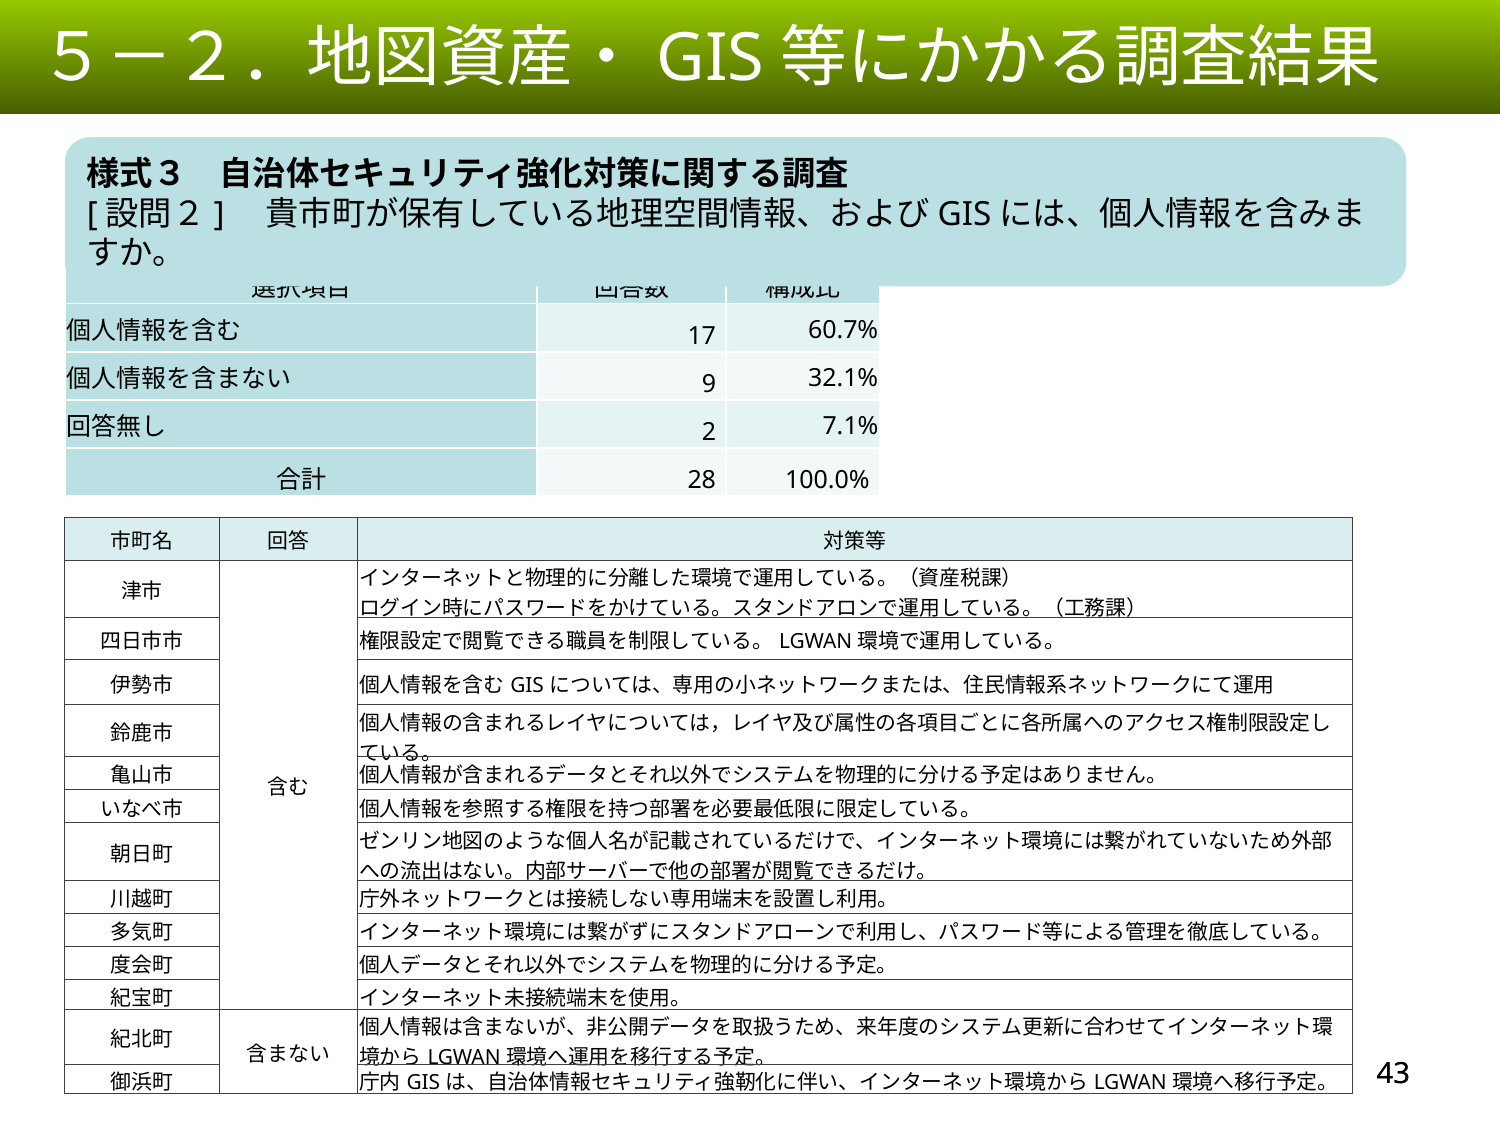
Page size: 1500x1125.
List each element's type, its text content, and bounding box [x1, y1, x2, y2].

table_cell 個人情報の含まれるレイヤについては，レイヤ及び属性の各項目ごとに各所属へのアクセス権制限設定している。 [358, 705, 1352, 756]
table_cell インターネットと物理的に分離した環境で運用している。（資産税課） ログイン時にパスワードをかけている。スタンドアロンで運用している。（工務課） [358, 561, 1352, 617]
table_cell 川越町 [65, 881, 219, 913]
table_cell 17 [538, 304, 725, 351]
table_cell 個人情報を含む [66, 304, 536, 351]
table_header 市町名 [65, 518, 219, 560]
table_cell 32.1% [727, 353, 879, 399]
table_cell 個人情報が含まれるデータとそれ以外でシステムを物理的に分ける予定はありません。 [358, 757, 1352, 789]
table_cell 多気町 [65, 914, 219, 946]
table_cell インターネット未接続端末を使用。 [358, 980, 1352, 1009]
text_box ５－２．地図資産・GIS等にかかる調査結果 [25, 12, 1471, 96]
table_cell 亀山市 [65, 757, 219, 789]
table_cell 朝日町 [65, 823, 219, 880]
table_cell 四日市市 [65, 618, 219, 659]
table_cell インターネット環境には繋がずにスタンドアローンで利用し、パスワード等による管理を徹底している。 [358, 914, 1352, 946]
table_cell 個人情報を含まない [66, 353, 536, 399]
table_header 対策等 [358, 518, 1352, 560]
table_cell 100.0% [727, 449, 879, 495]
table_header 回答数 [538, 287, 725, 303]
table_cell 個人情報を含むGISについては、専用の小ネットワークまたは、住民情報系ネットワークにて運用 [358, 660, 1352, 704]
table_cell 度会町 [65, 947, 219, 979]
text_box 42 [1074, 1046, 1425, 1103]
table_header 回答 [220, 518, 357, 560]
table_cell 含まない [220, 1010, 357, 1093]
table_cell 紀宝町 [65, 980, 219, 1009]
table_cell 伊勢市 [65, 660, 219, 704]
table_cell 個人情報を参照する権限を持つ部署を必要最低限に限定している。 [358, 790, 1352, 822]
table_cell 60.7% [727, 304, 879, 351]
table_cell いなべ市 [65, 790, 219, 822]
table_header 構成比 [727, 287, 879, 303]
table_cell 回答無し [66, 401, 536, 447]
text_box 様式３ 自治体セキュリティ強化対策に関する調査 [設問２] 貴市町が保有している地理空間情報、およびGISには、個人情報を含みますか。 [64, 137, 1407, 287]
table_cell 7.1% [727, 401, 879, 447]
table_cell 9 [538, 353, 725, 399]
table_cell 紀北町 [65, 1010, 219, 1064]
table_cell ゼンリン地図のような個人名が記載されているだけで、インターネット環境には繋がれていないため外部への流出はない。内部サーバーで他の部署が閲覧できるだけ。 [358, 823, 1352, 880]
table_cell 御浜町 [65, 1065, 219, 1093]
table_cell 2 [538, 401, 725, 447]
table_cell 28 [538, 449, 725, 495]
table_header 選択項目 [66, 272, 536, 303]
table_cell 個人情報は含まないが、非公開データを取扱うため、来年度のシステム更新に合わせてインターネット環境からLGWAN環境へ運用を移行する予定。 [358, 1010, 1352, 1064]
table_cell 津市 [65, 561, 219, 617]
table_cell 含む [220, 561, 357, 1009]
table_cell 権限設定で閲覧できる職員を制限している。LGWAN環境で運用している。 [358, 618, 1352, 659]
table_cell 合計 [66, 449, 536, 495]
table_cell 個人データとそれ以外でシステムを物理的に分ける予定。 [358, 947, 1352, 979]
table_cell 鈴鹿市 [65, 705, 219, 756]
table_cell 庁外ネットワークとは接続しない専用端末を設置し利用。 [358, 881, 1352, 913]
table_cell 庁内GISは、自治体情報セキュリティ強靭化に伴い、インターネット環境からLGWAN環境へ移行予定。 [358, 1065, 1352, 1093]
